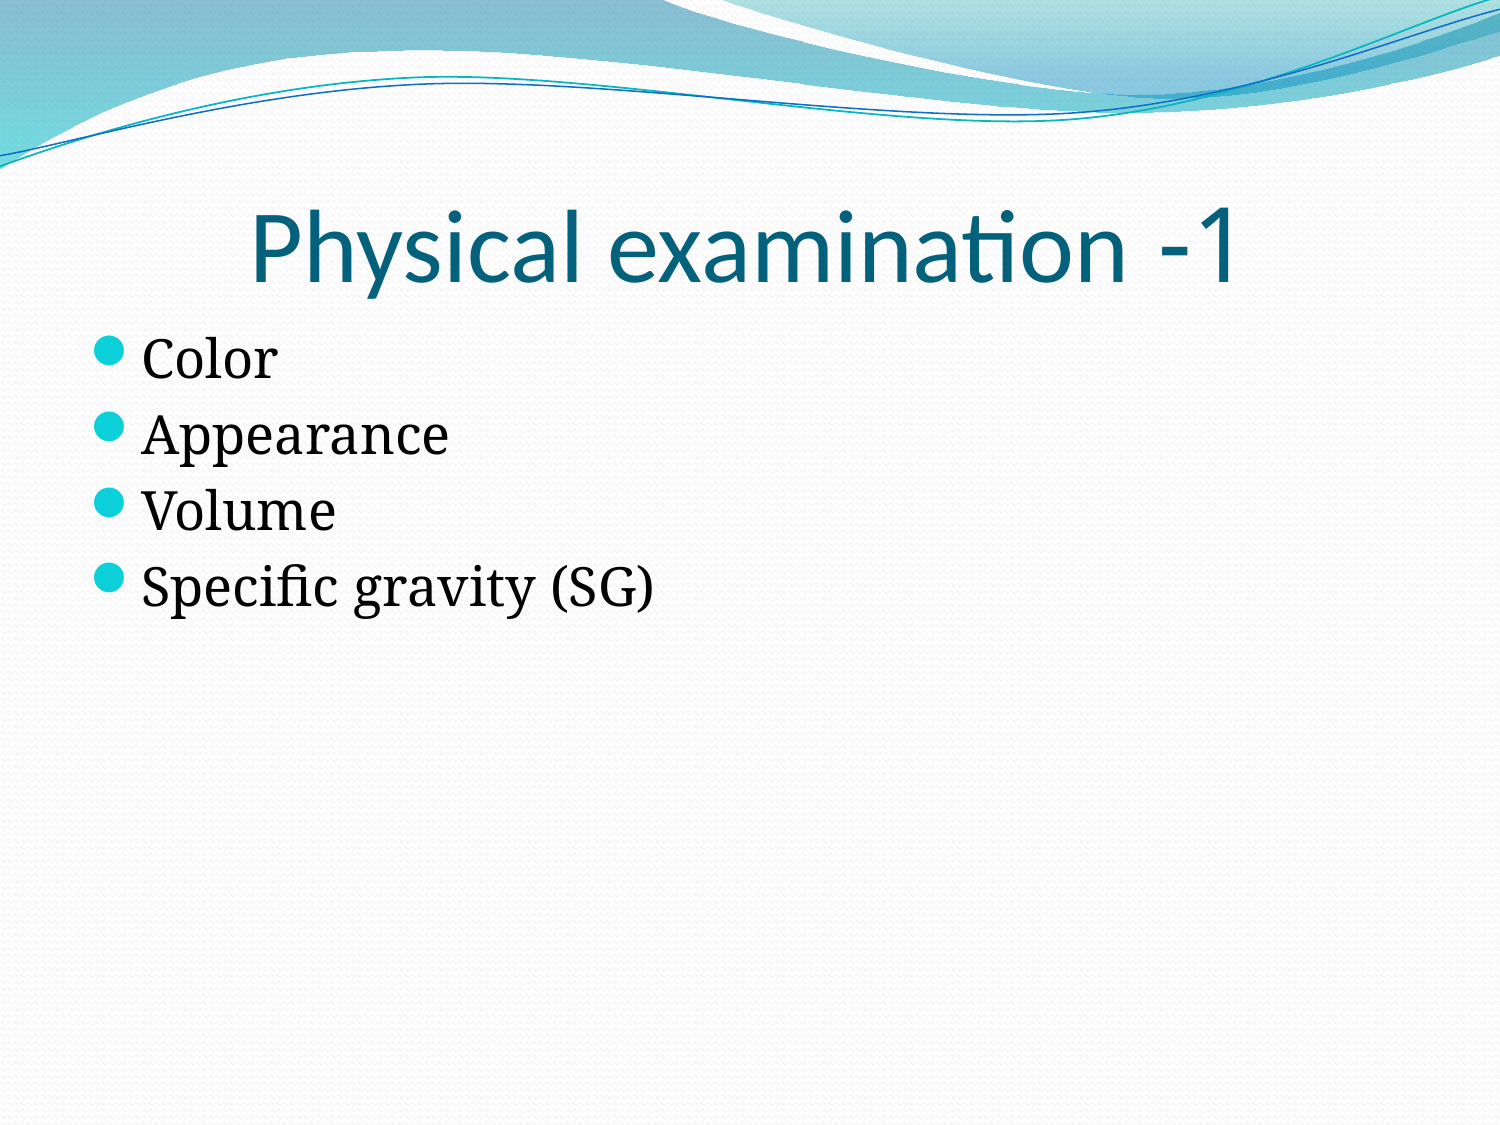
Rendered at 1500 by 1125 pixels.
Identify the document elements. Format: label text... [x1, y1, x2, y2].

title 1- Physical examination [75, 115, 1425, 303]
list Color Appearance Volume Specific gravity (SG) [75, 317, 1425, 1038]
